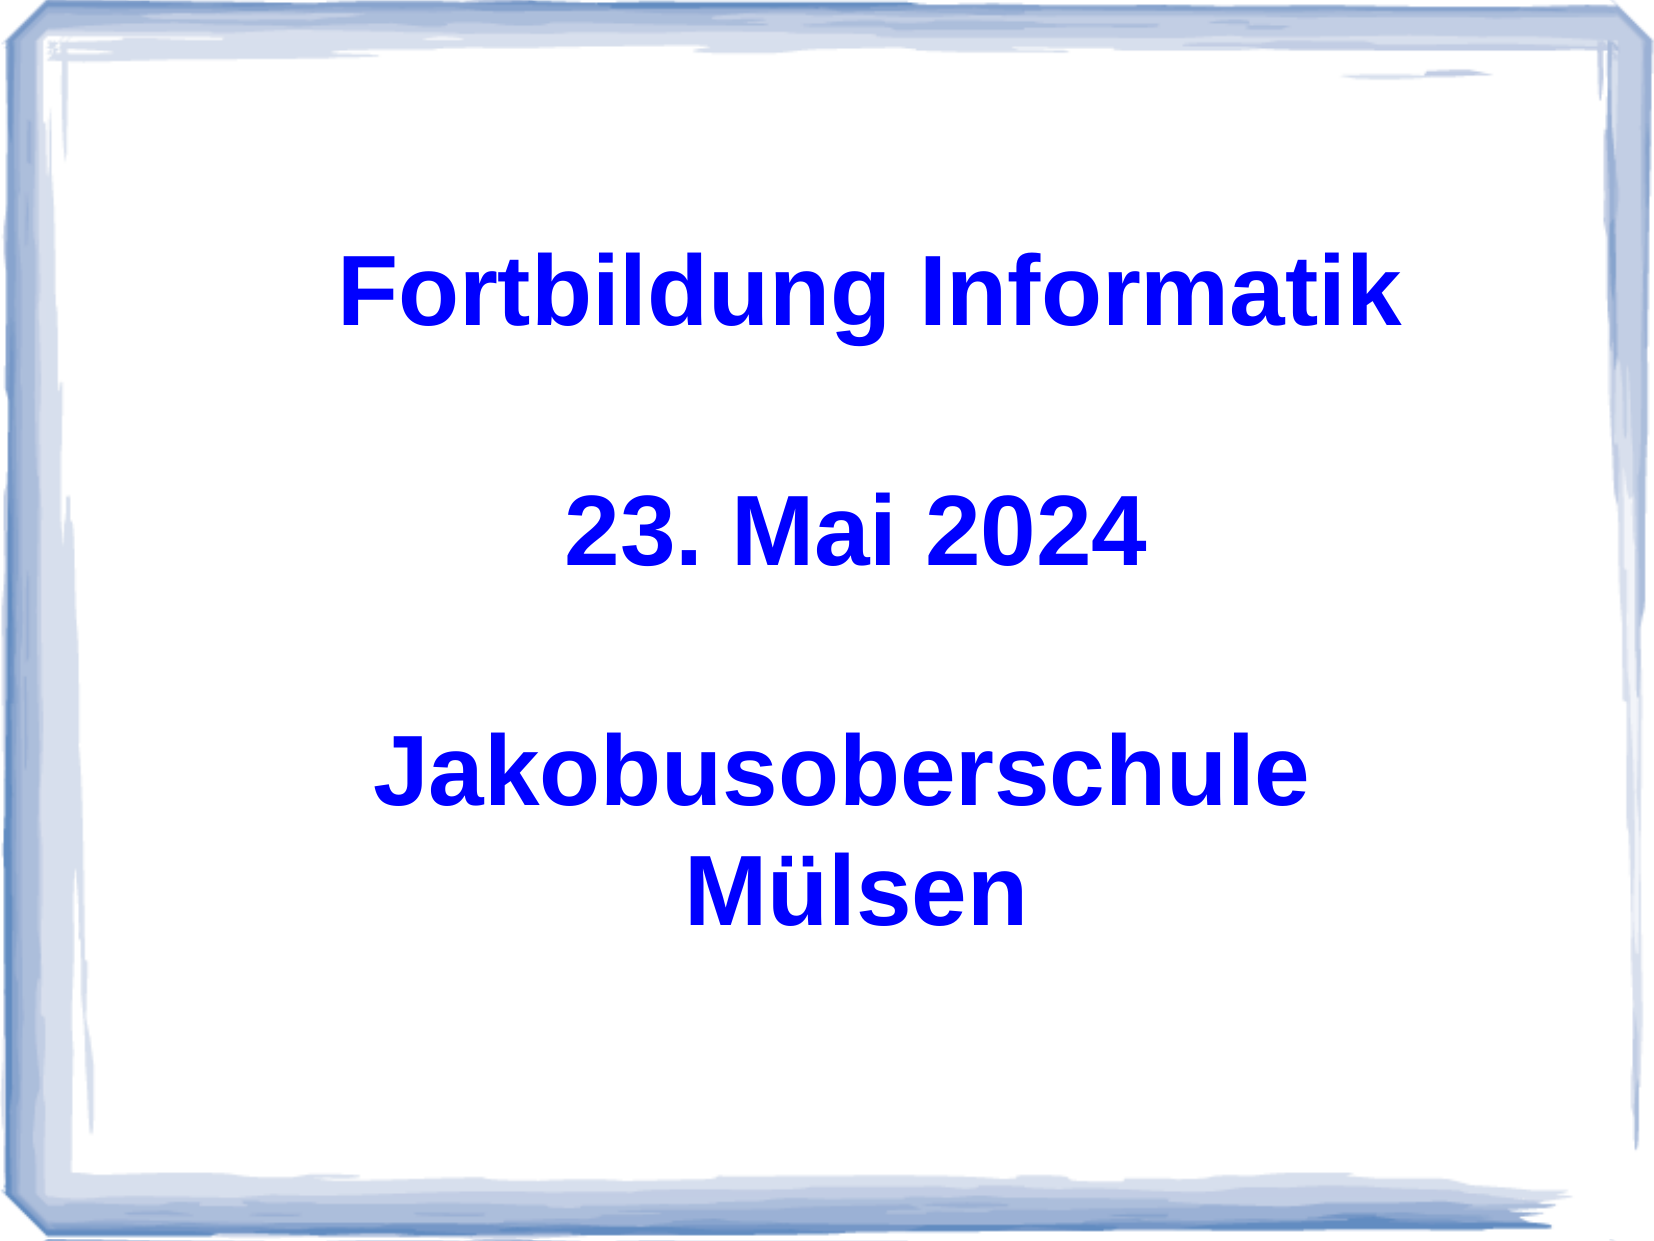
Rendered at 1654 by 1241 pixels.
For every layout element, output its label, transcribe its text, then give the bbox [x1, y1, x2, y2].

text_box Fortbildung Informatik 23. Mai 2024 Jakobusoberschule Mülsen [177, 218, 1536, 724]
picture [0, 0, 1654, 1241]
